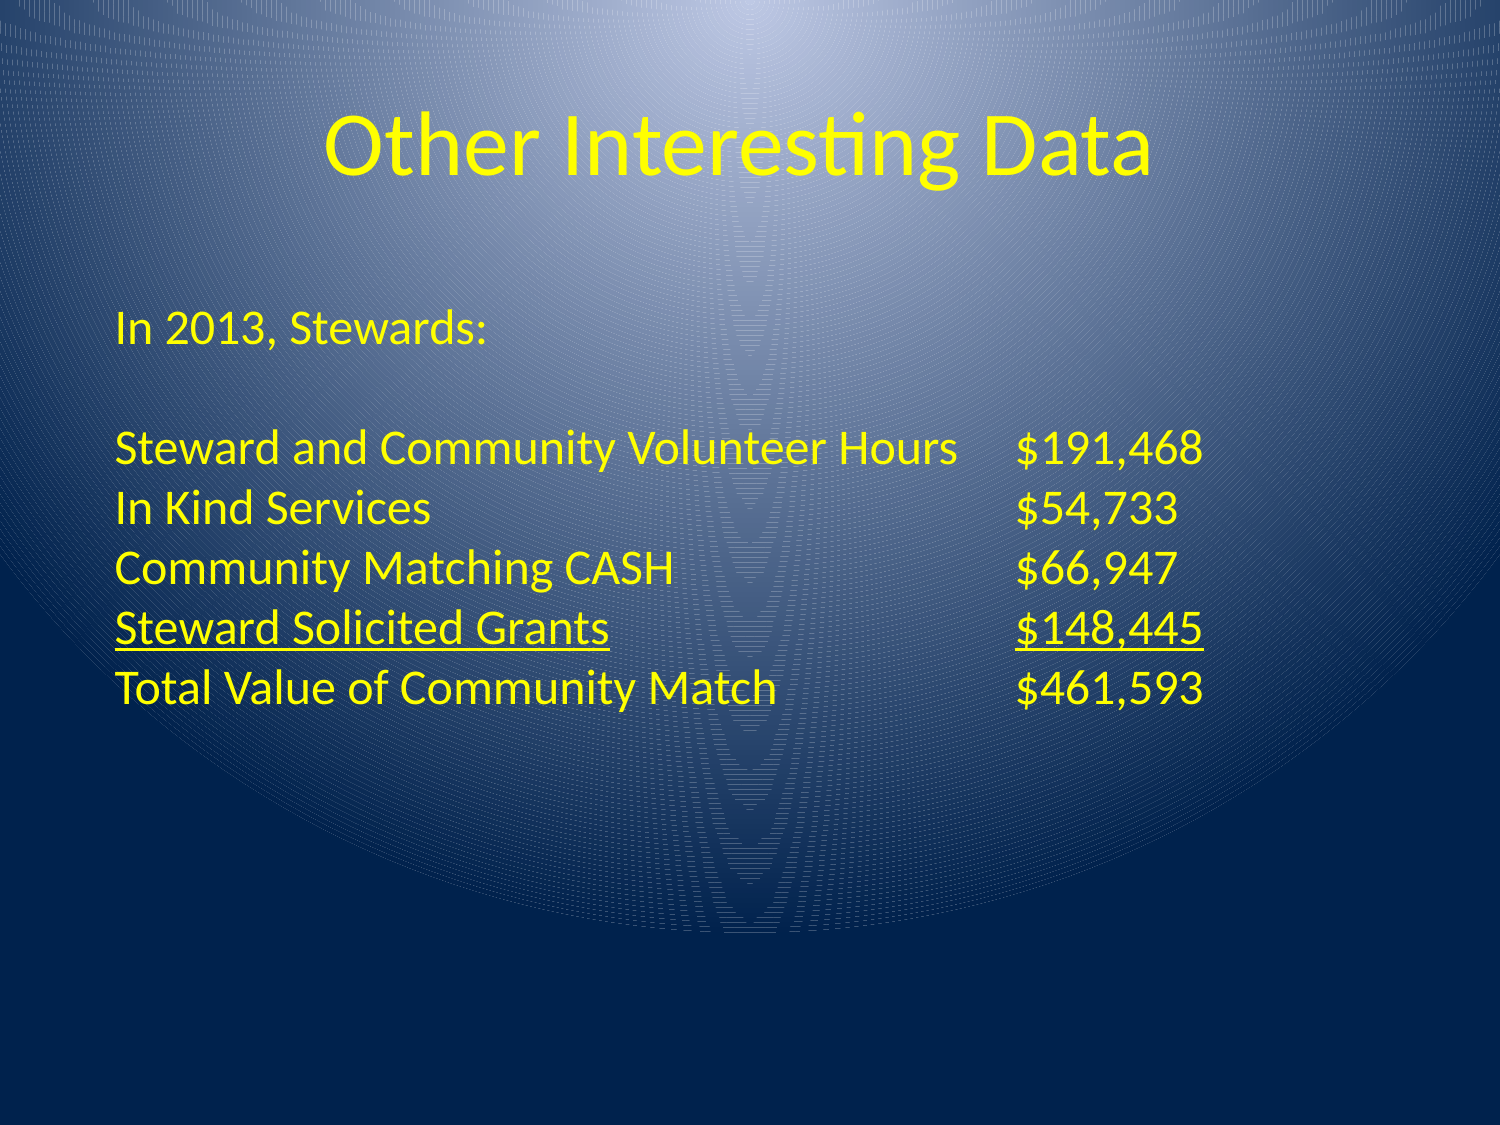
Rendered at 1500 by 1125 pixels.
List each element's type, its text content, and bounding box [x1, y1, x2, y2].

text_box In 2013, Stewards: Steward and Community Volunteer Hours $191,468 In Kind Services $54,733 Community Matching CASH $66,947 Steward Solicited Grants $148,445 Total Value of Community Match $461,593 [99, 287, 1313, 768]
title Other Interesting Data [75, 45, 1425, 233]
